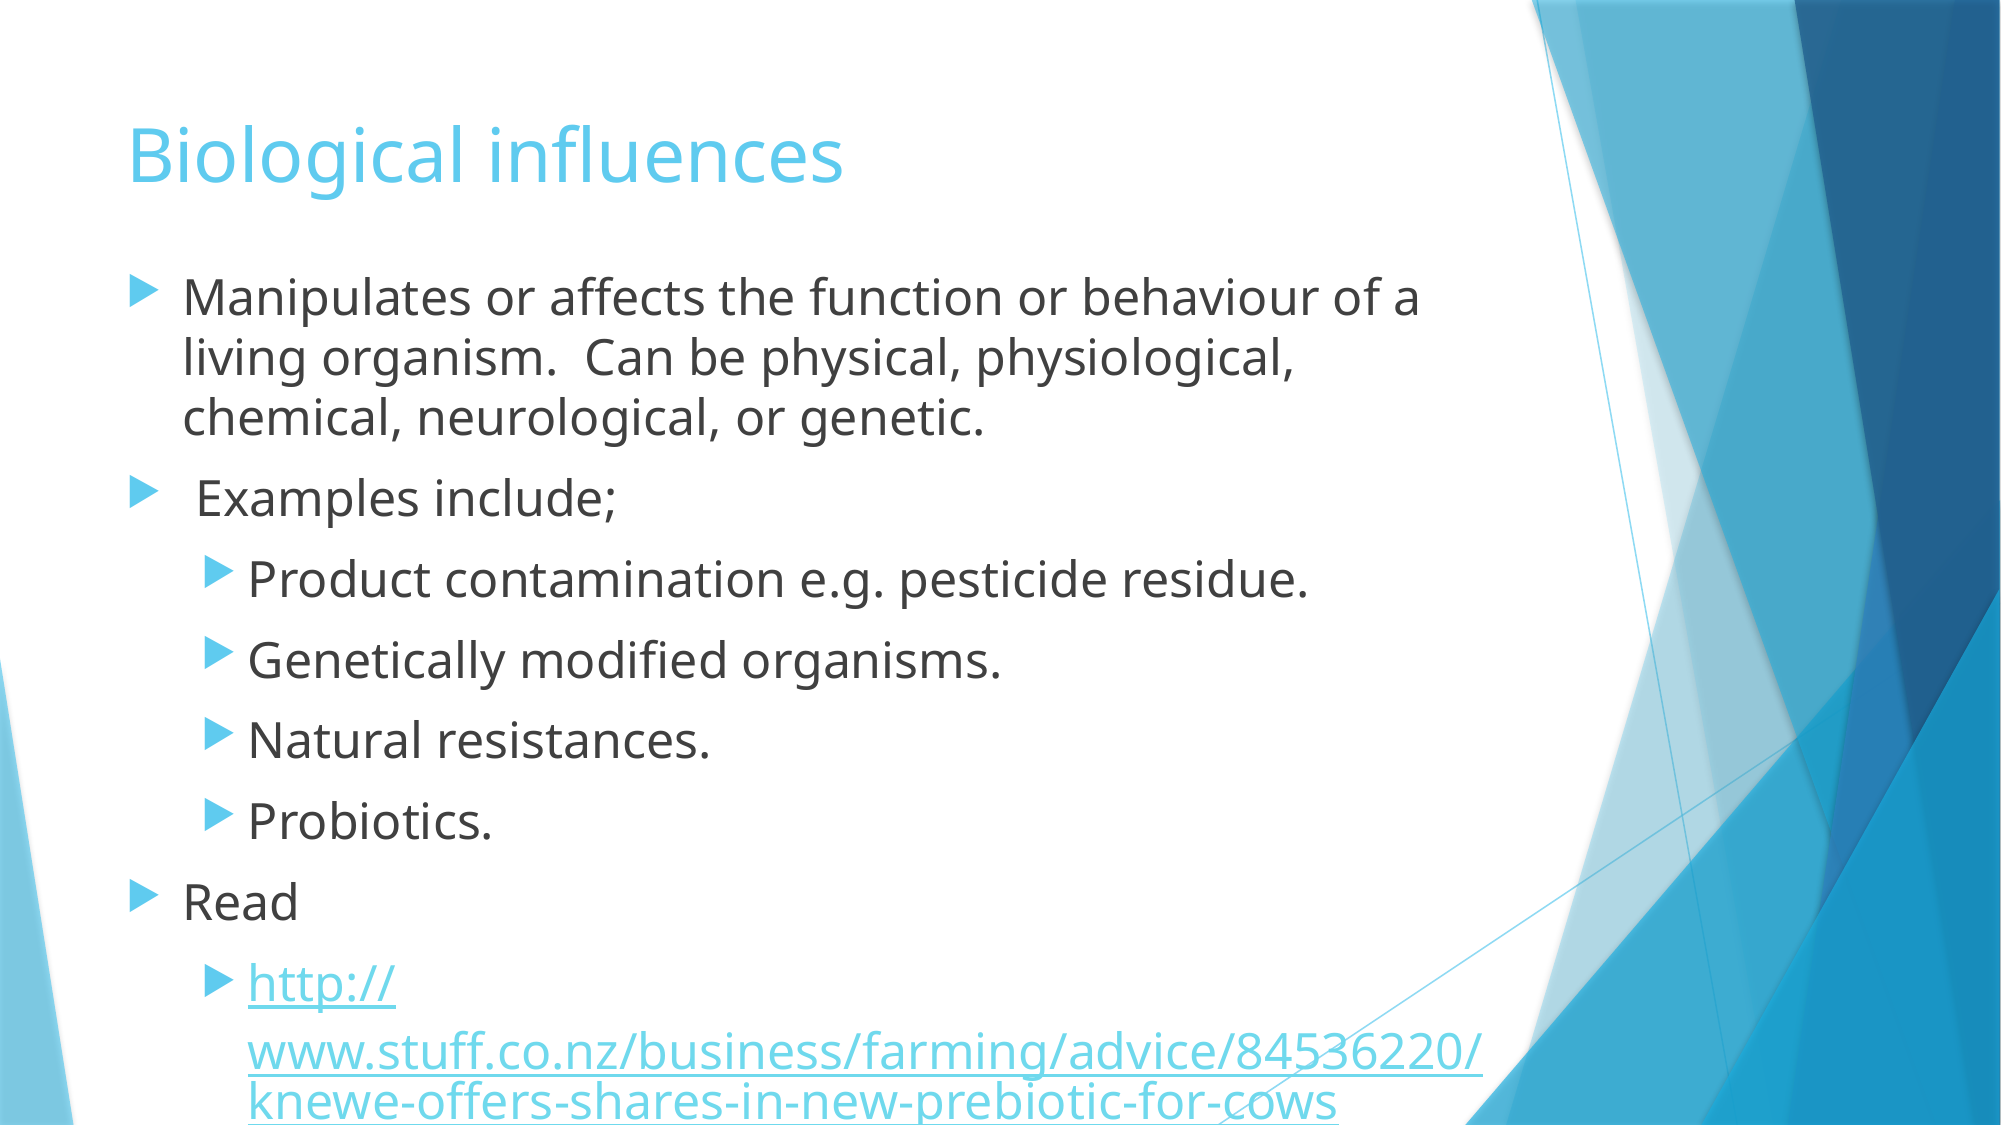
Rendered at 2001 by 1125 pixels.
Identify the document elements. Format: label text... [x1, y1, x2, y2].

title Biological influences [111, 99, 1522, 258]
list Manipulates or affects the function or behaviour of a living organism. Can be physical, physiological, chemical, neurological, or genetic. Examples include; Product contamination e.g. pesticide residue. Genetically modified organisms. Natural resistances. Probiotics. Read http://www.stuff.co.nz/business/farming/advice/84536220/knewe-offers-shares-in-new-prebiotic-for-cows [111, 258, 1522, 991]
